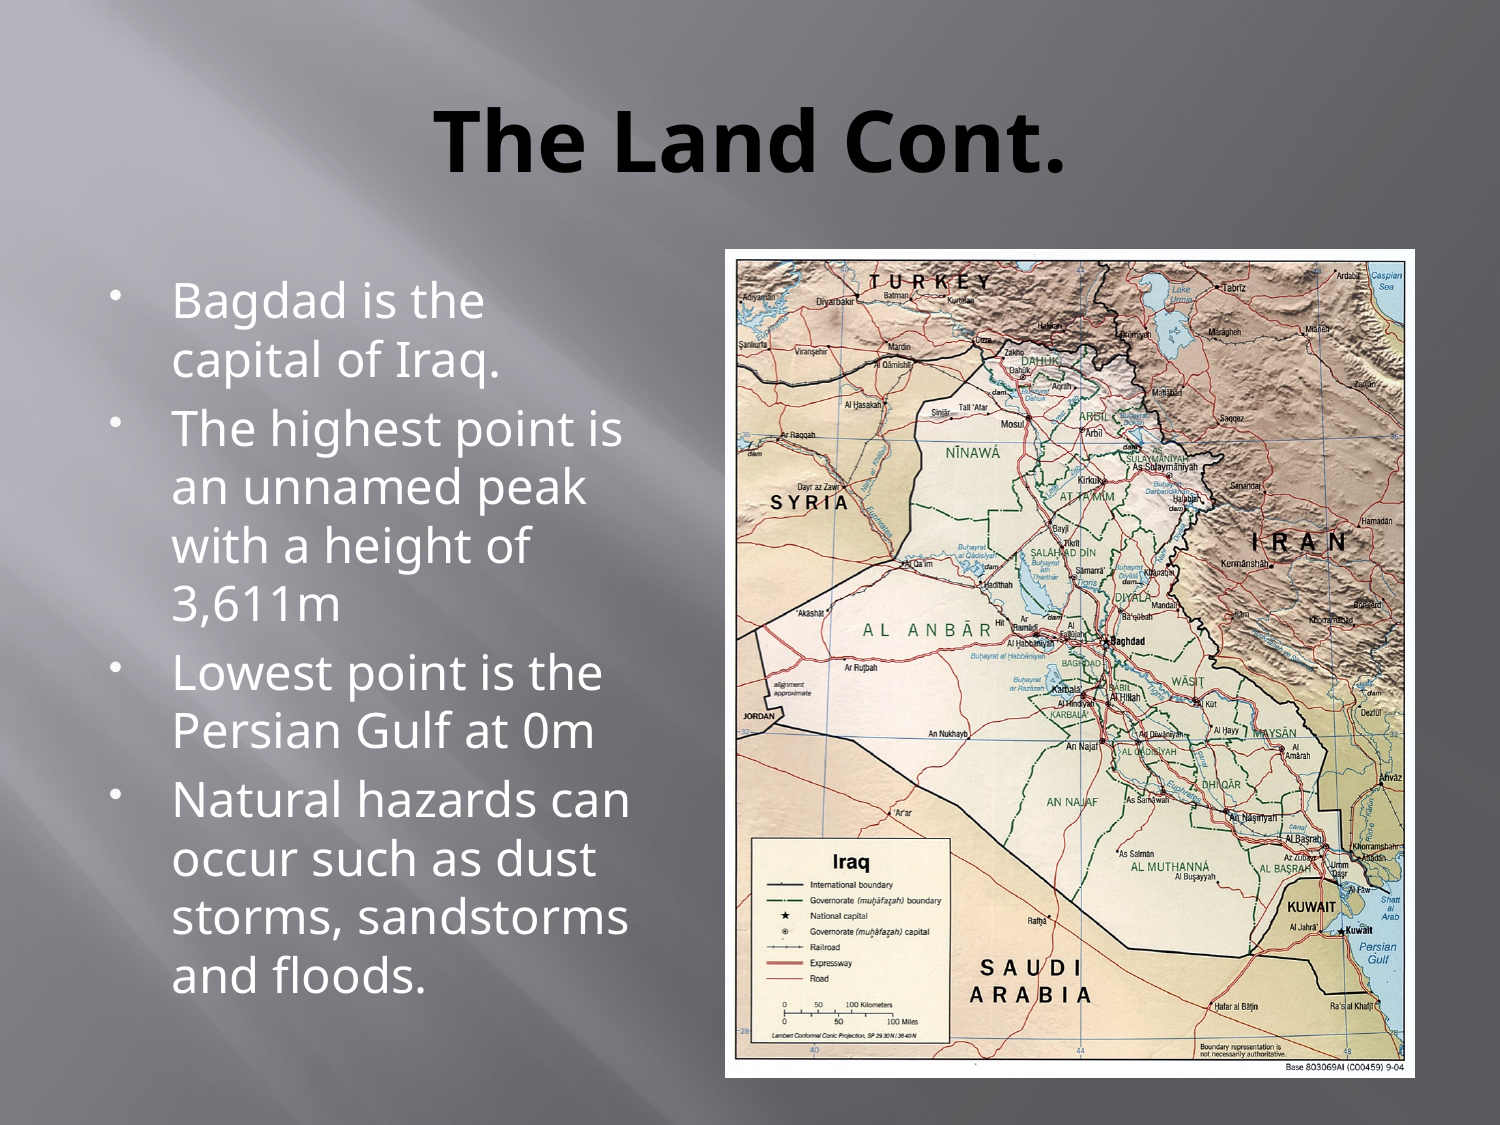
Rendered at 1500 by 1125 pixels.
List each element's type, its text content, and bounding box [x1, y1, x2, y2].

title The Land Cont. [75, 45, 1425, 233]
picture [724, 249, 1415, 1078]
list Bagdad is the capital of Iraq. The highest point is an unnamed peak with a height of 3,611m Lowest point is the Persian Gulf at 0m Natural hazards can occur such as dust storms, sandstorms and floods. [74, 262, 651, 1063]
